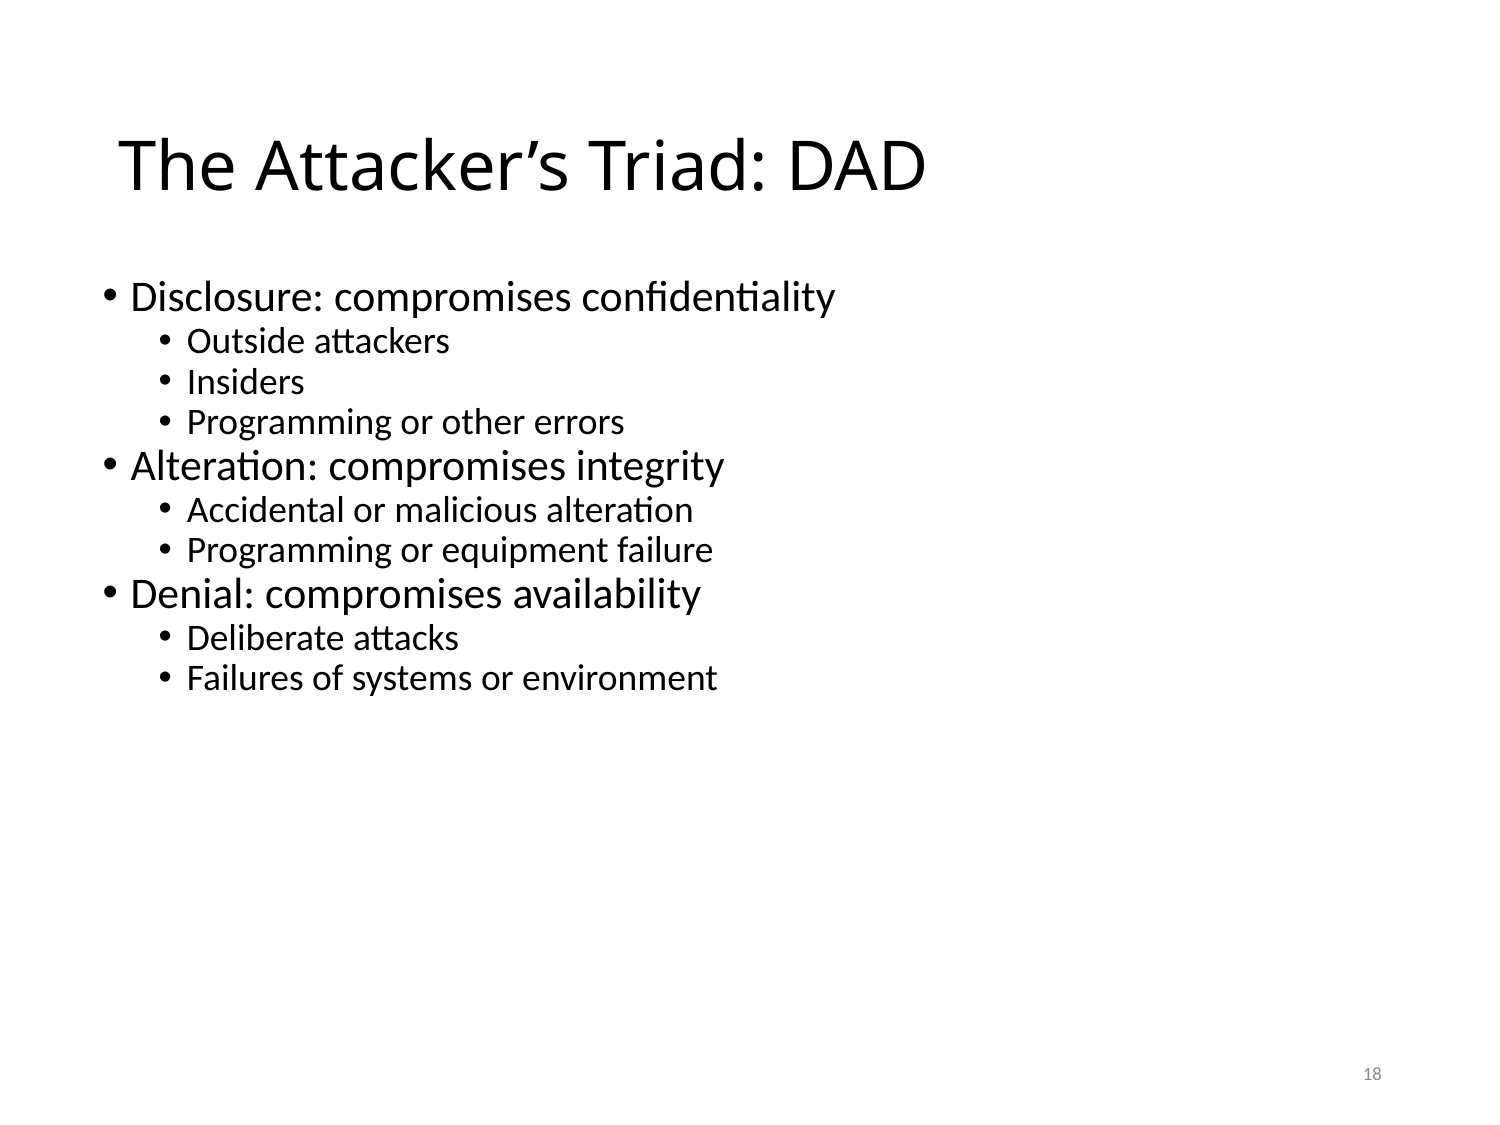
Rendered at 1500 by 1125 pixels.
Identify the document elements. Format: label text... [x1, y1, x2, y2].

title The Attacker’s Triad: DAD [103, 59, 1397, 278]
slide_number 18 [1059, 1042, 1397, 1103]
list Disclosure: compromises confidentiality Outside attackers Insiders Programming or other errors Alteration: compromises integrity Accidental or malicious alteration Programming or equipment failure Denial: compromises availability Deliberate attacks Failures of systems or environment [87, 266, 1375, 1124]
